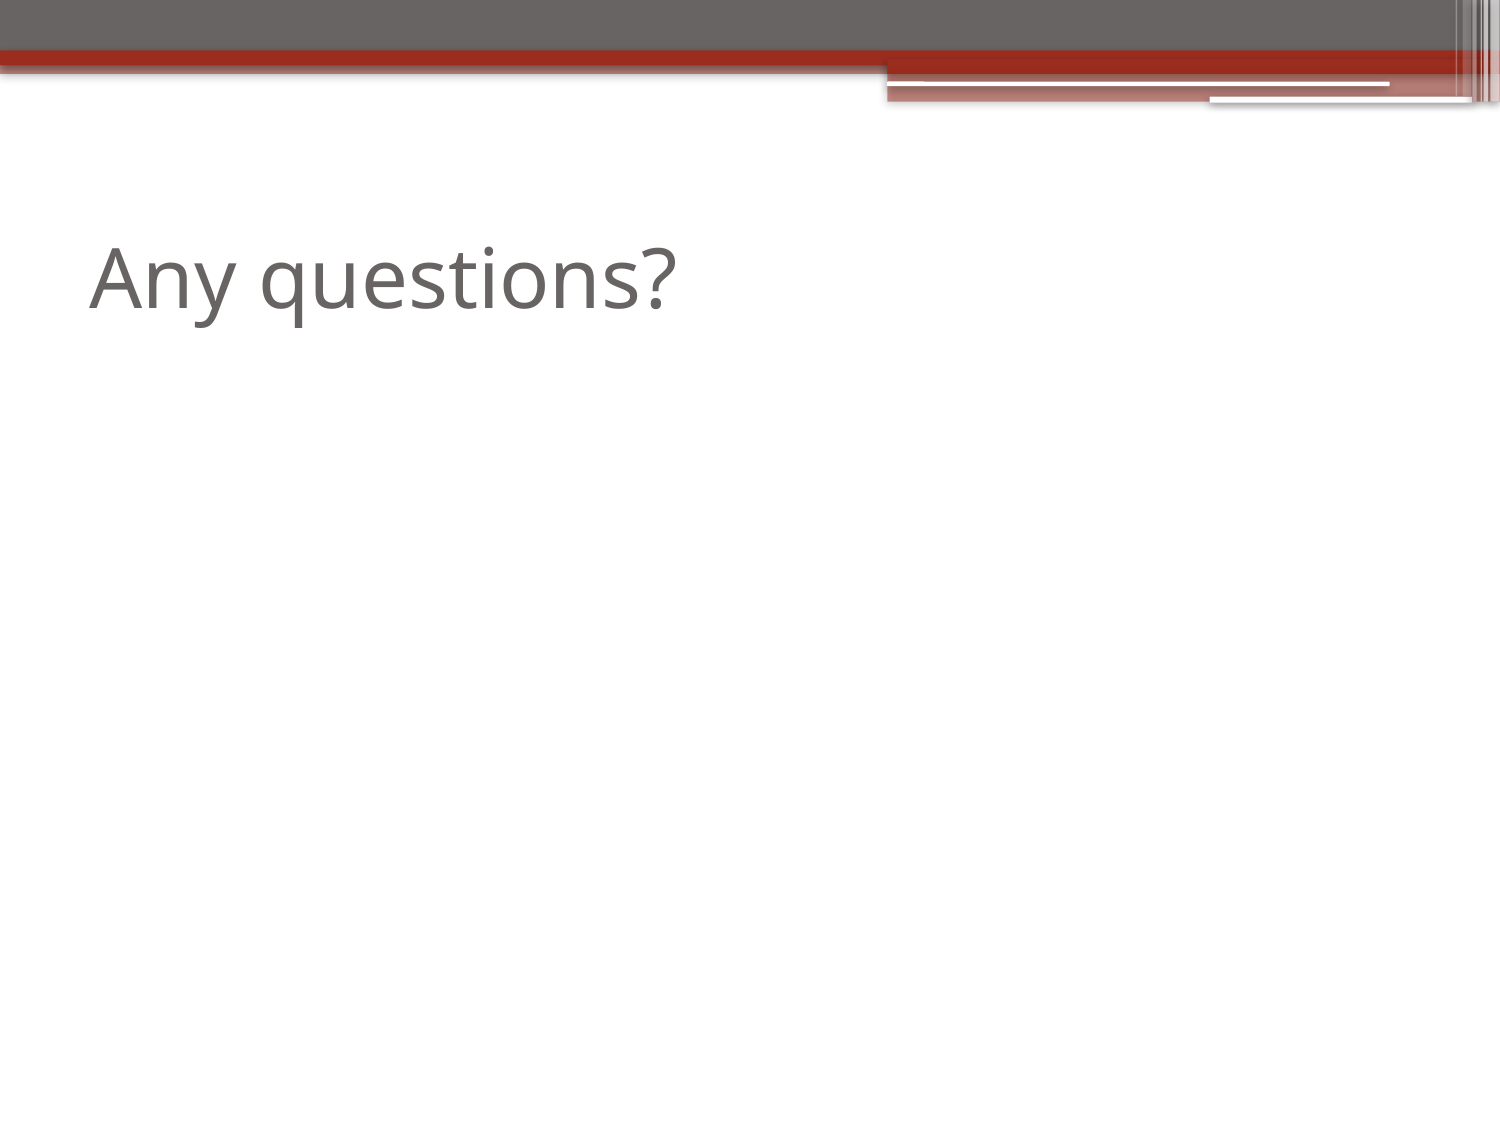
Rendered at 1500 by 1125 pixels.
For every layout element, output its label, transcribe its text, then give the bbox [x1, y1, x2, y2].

title Any questions? [75, 187, 1425, 363]
